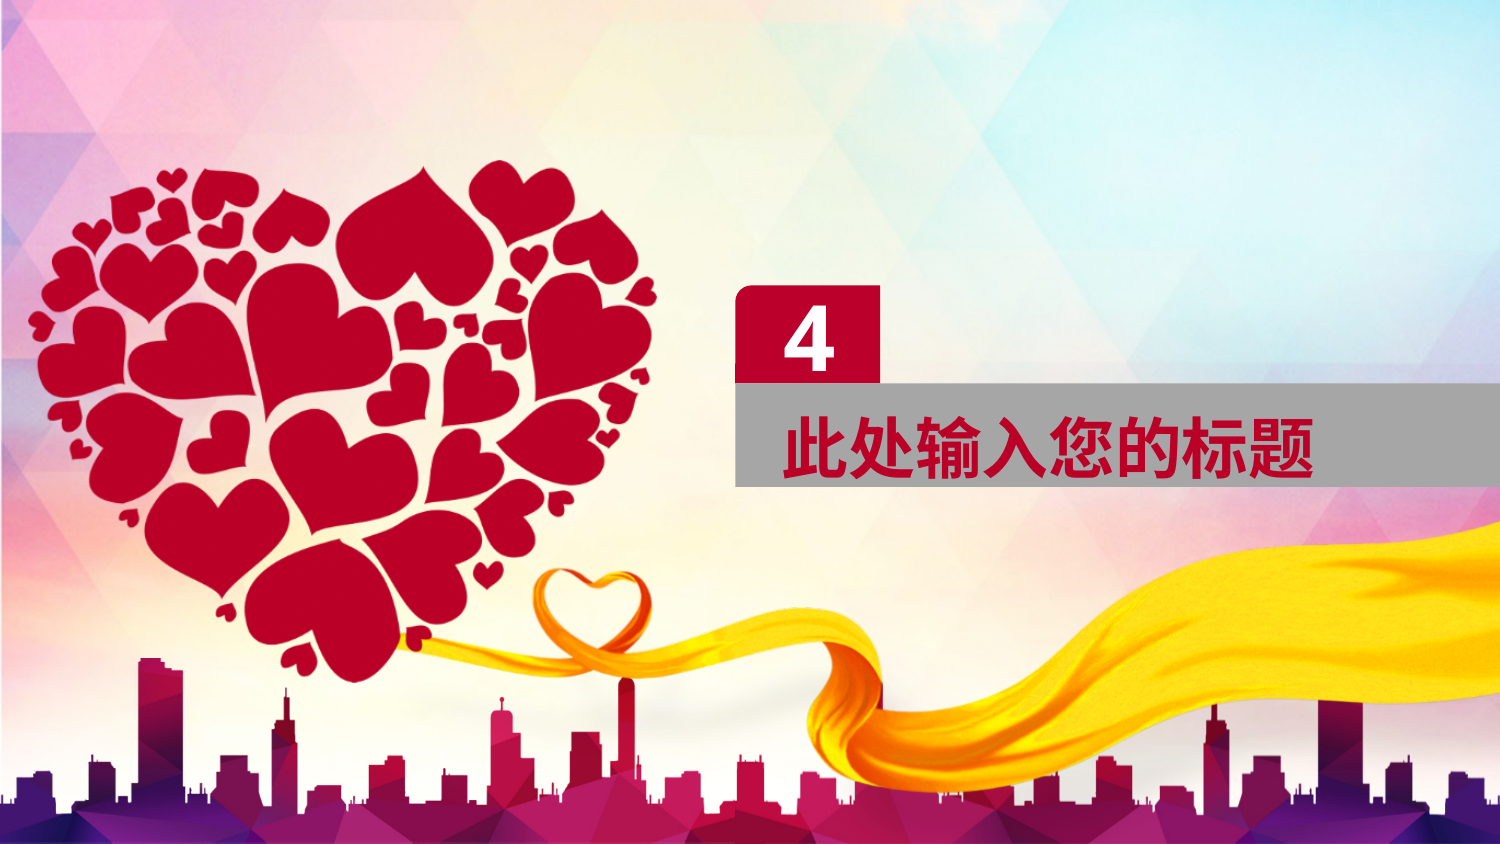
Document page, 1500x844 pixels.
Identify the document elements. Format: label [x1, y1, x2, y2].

text_box [0, 658, 364, 844]
picture [0, 0, 1500, 844]
